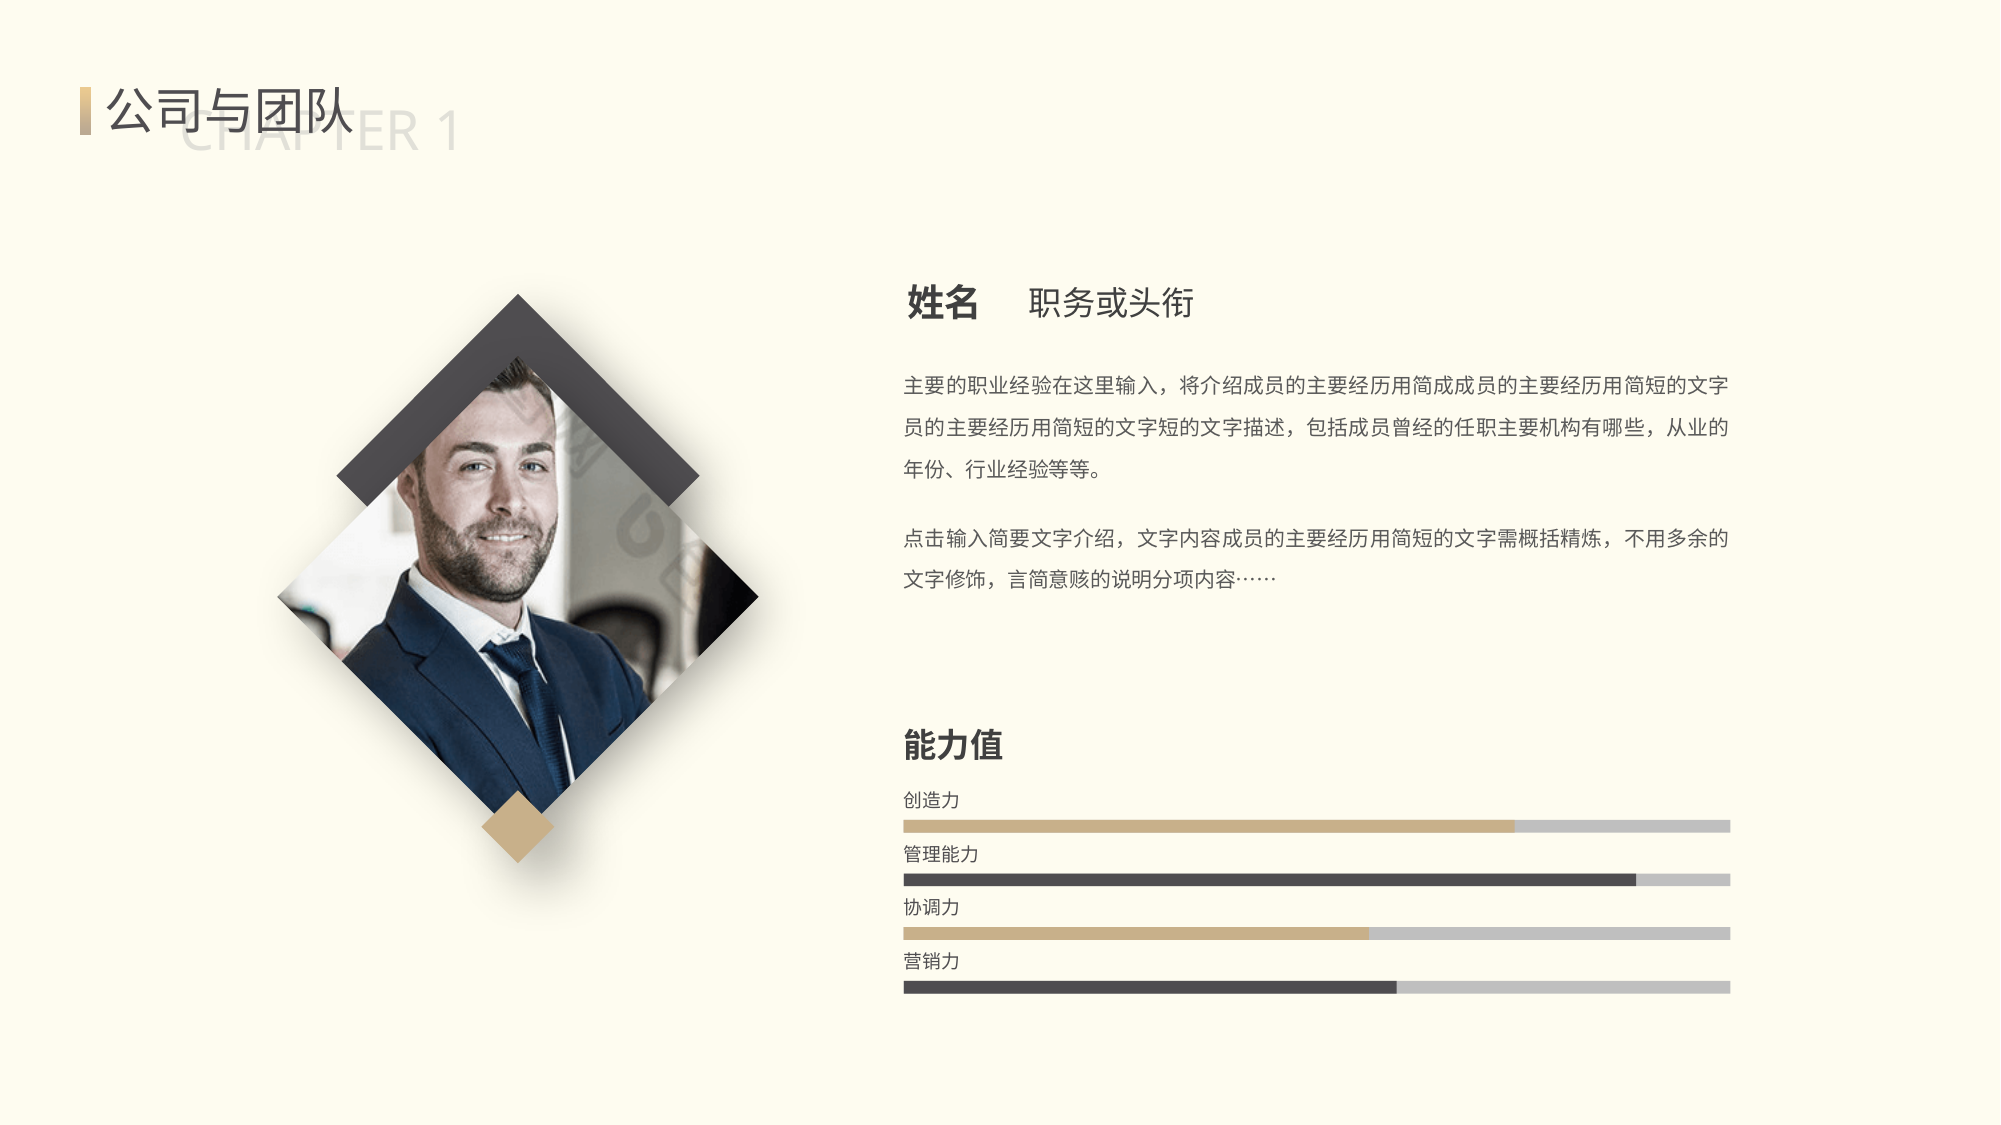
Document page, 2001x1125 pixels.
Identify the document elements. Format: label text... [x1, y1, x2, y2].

text_box 主要的职业经验在这里输入，将介绍成员的主要经历用简成成员的主要经历用简短的文字员的主要经历用简短的文字短的文字描述，包括成员曾经的任职主要机构有哪些，从业的年份、行业经验等等。 [903, 356, 1730, 482]
text_box 公司与团队 [90, 72, 370, 147]
text_box 能力值 [903, 723, 1241, 764]
text_box [481, 790, 555, 864]
text_box 创造力 [903, 788, 1012, 817]
text_box 管理能力 [903, 842, 1012, 870]
text_box [1638, 872, 1733, 888]
text_box [902, 818, 1517, 835]
text_box [902, 872, 1638, 888]
text_box [1399, 979, 1733, 996]
picture [80, 87, 91, 136]
text_box 姓名 [907, 279, 1132, 325]
text_box [902, 979, 1399, 996]
text_box [535, 372, 681, 503]
text_box [537, 807, 548, 814]
text_box 协调力 [903, 896, 1012, 924]
text_box 职务或头衔 [1132, 281, 1367, 322]
text_box 点击输入简要文字介绍，文字内容成员的主要经历用简短的文字需概括精炼，不用多余的文字修饰，言简意赅的说明分项内容…… [903, 508, 1730, 593]
text_box 营销力 [903, 949, 1012, 978]
text_box [1370, 925, 1733, 942]
text_box [336, 293, 700, 500]
text_box CHAPTER 1 [164, 87, 482, 170]
text_box [902, 925, 1371, 942]
text_box [277, 356, 759, 814]
text_box [1517, 818, 1733, 835]
